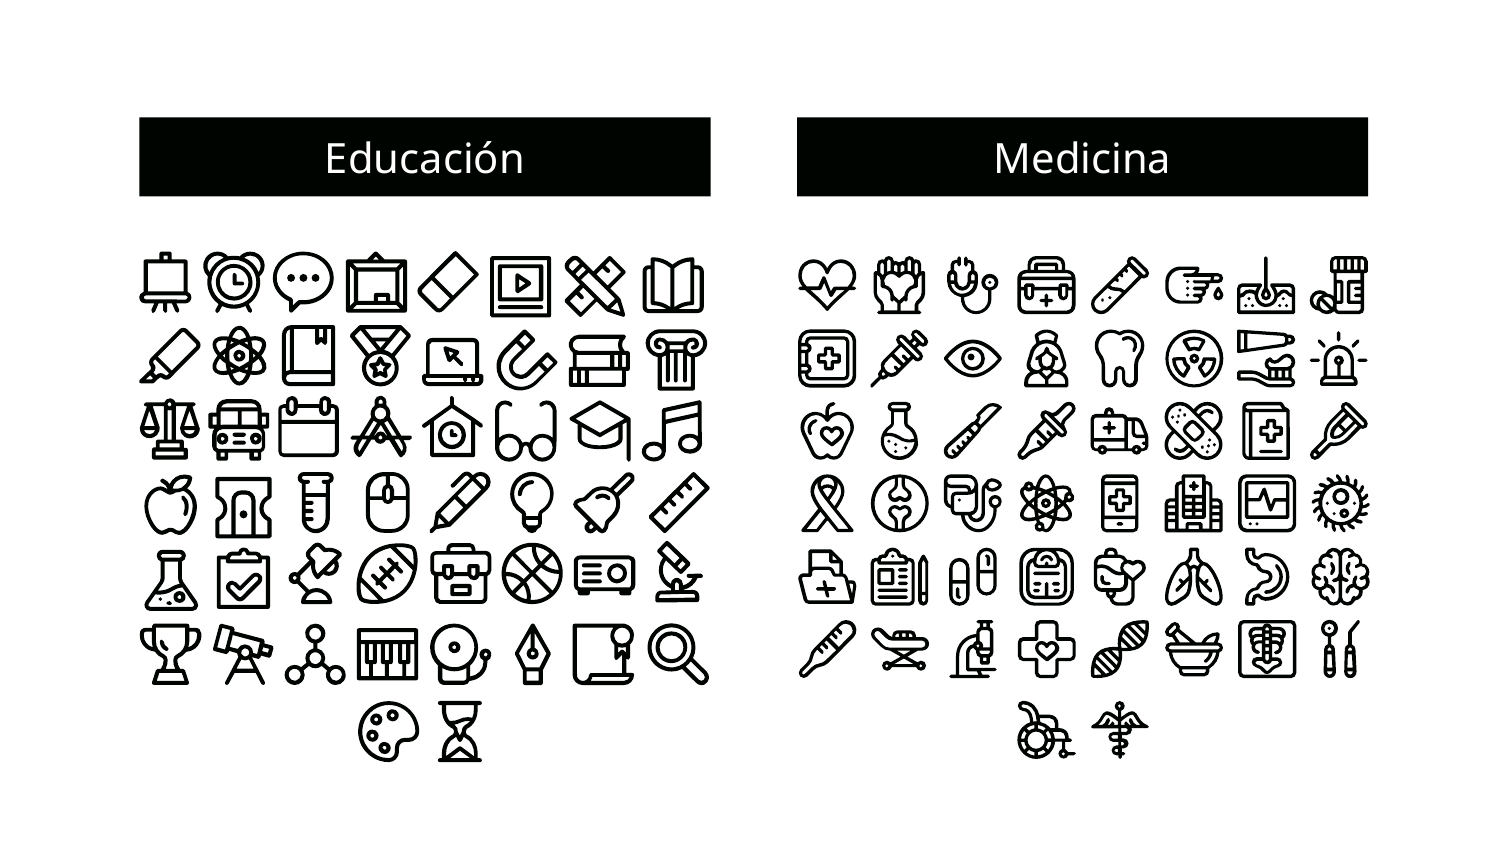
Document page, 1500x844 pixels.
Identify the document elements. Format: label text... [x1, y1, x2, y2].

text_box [1019, 547, 1075, 606]
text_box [139, 623, 202, 686]
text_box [1236, 255, 1296, 315]
text_box [356, 628, 419, 681]
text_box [573, 555, 636, 596]
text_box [349, 324, 412, 387]
text_box [1309, 256, 1368, 315]
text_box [870, 547, 929, 606]
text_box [1165, 266, 1224, 304]
text_box [870, 474, 929, 533]
text_box [501, 543, 563, 605]
text_box [139, 251, 192, 313]
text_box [216, 547, 271, 610]
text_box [215, 476, 272, 539]
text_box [1089, 255, 1150, 315]
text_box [1090, 406, 1149, 455]
text_box [873, 256, 926, 315]
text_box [1244, 547, 1290, 606]
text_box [797, 549, 857, 605]
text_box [1237, 474, 1297, 533]
text_box [284, 623, 346, 685]
text_box [437, 700, 482, 763]
text_box [655, 540, 703, 603]
text_box [641, 400, 703, 462]
text_box [1090, 620, 1149, 679]
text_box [1018, 474, 1075, 533]
text_box [278, 396, 339, 458]
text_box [943, 474, 1003, 533]
text_box [645, 329, 708, 391]
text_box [1093, 547, 1147, 606]
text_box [1310, 474, 1371, 533]
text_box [1093, 329, 1146, 388]
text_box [1164, 401, 1225, 461]
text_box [1017, 255, 1076, 315]
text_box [1100, 474, 1139, 533]
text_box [948, 547, 997, 606]
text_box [142, 549, 200, 612]
text_box [281, 325, 336, 387]
text_box [564, 255, 626, 317]
text_box [139, 398, 200, 460]
text_box [642, 257, 704, 314]
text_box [1164, 474, 1224, 533]
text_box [1320, 619, 1361, 679]
text_box [297, 472, 334, 534]
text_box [271, 251, 335, 313]
text_box [870, 329, 929, 388]
text_box [429, 471, 491, 534]
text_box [1236, 329, 1296, 388]
text_box [801, 474, 854, 533]
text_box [572, 471, 636, 534]
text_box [492, 329, 559, 391]
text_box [1309, 330, 1368, 387]
text_box [1164, 621, 1223, 677]
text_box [201, 251, 268, 314]
text_box [943, 402, 1002, 459]
text_box [139, 327, 201, 384]
text_box [569, 400, 631, 462]
text_box [345, 251, 408, 313]
text_box [213, 623, 274, 685]
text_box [797, 329, 857, 388]
text_box [649, 472, 710, 534]
text_box [288, 542, 342, 605]
text_box [568, 334, 630, 387]
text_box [880, 401, 919, 461]
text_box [356, 700, 420, 763]
text_box [1017, 401, 1076, 460]
text_box Medicina [797, 117, 1369, 197]
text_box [1311, 547, 1370, 606]
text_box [646, 623, 711, 686]
text_box [949, 620, 997, 679]
text_box [798, 620, 857, 679]
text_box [1165, 329, 1224, 388]
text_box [946, 255, 999, 315]
text_box [515, 623, 551, 686]
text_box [800, 401, 855, 460]
text_box [1091, 701, 1149, 759]
text_box [1309, 401, 1368, 460]
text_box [208, 398, 271, 461]
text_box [421, 337, 484, 387]
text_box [143, 474, 199, 536]
text_box [1017, 700, 1076, 759]
text_box [350, 396, 412, 458]
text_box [430, 542, 492, 605]
text_box [871, 627, 930, 671]
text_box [429, 623, 492, 686]
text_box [421, 395, 484, 458]
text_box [1017, 619, 1076, 679]
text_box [943, 339, 1003, 378]
text_box [1024, 329, 1069, 388]
text_box Educación [139, 117, 711, 197]
text_box [798, 259, 857, 311]
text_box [509, 471, 556, 534]
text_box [1237, 619, 1297, 679]
text_box [417, 251, 479, 313]
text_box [355, 543, 420, 605]
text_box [1242, 401, 1291, 461]
text_box [572, 623, 635, 686]
text_box [1165, 547, 1223, 606]
text_box [495, 400, 557, 462]
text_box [489, 255, 552, 318]
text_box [211, 325, 268, 386]
text_box [365, 472, 410, 533]
